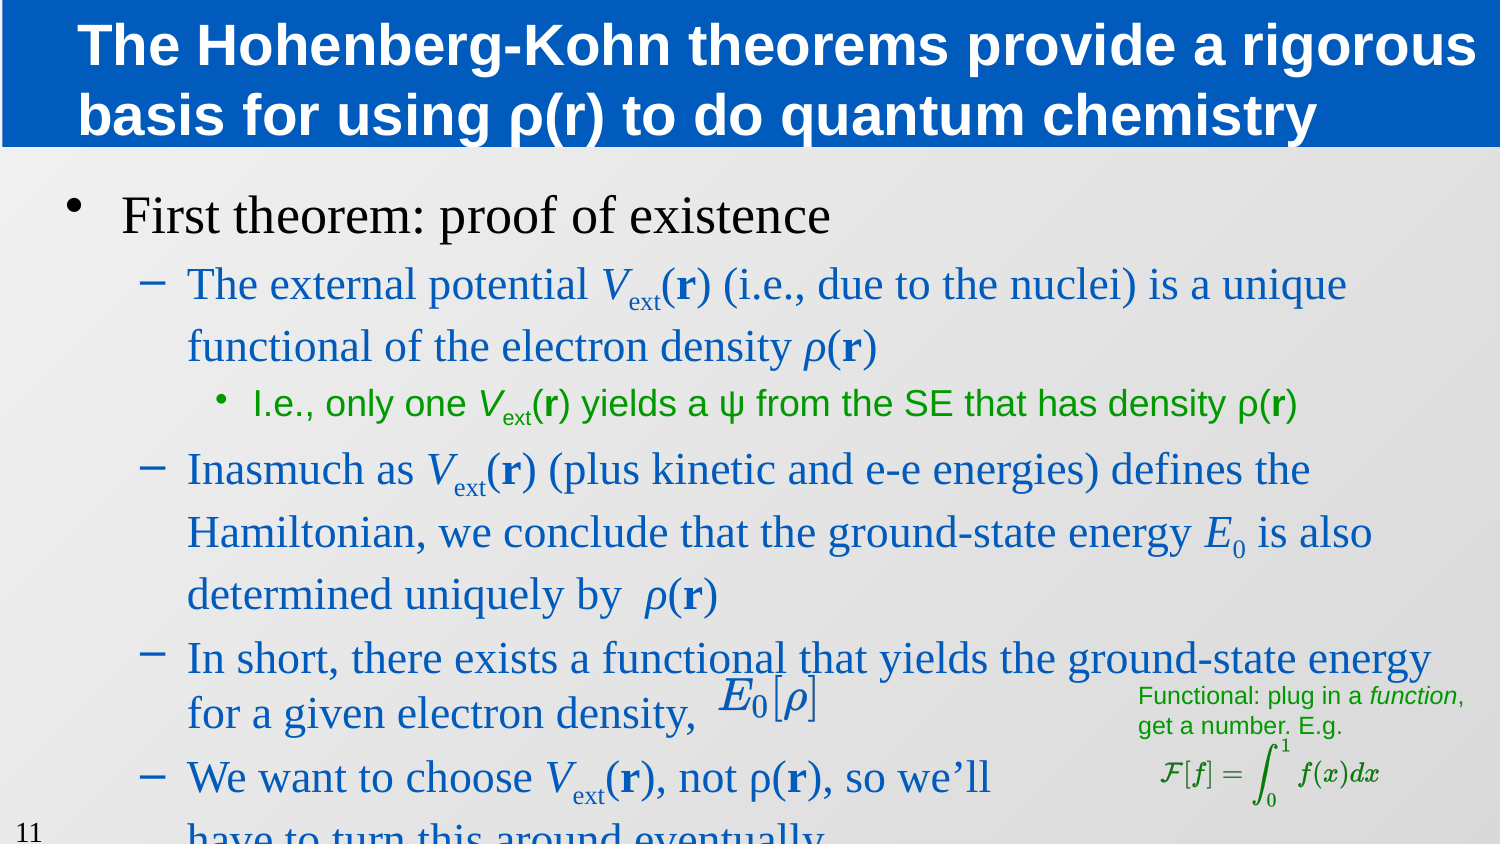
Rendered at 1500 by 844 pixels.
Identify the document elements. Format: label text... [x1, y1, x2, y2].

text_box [1123, 671, 1486, 807]
list First theorem: proof of existence The external potential Vext(r) (i.e., due to the nuclei) is a unique functional of the electron density ρ(r) I.e., only one Vext(r) yields a ψ from the SE that has density ρ(r) Inasmuch as Vext(r) (plus kinetic and e-e energies) defines the Hamiltonian, we conclude that the ground-state energy E0 is also determined uniquely by ρ(r) In short, there exists a functional that yields the ground-state energy for a given electron density, We want to choose Vext(r), not ρ(r), so we’ll have to turn this around eventually [49, 171, 1488, 760]
slide_number 11 [0, 806, 101, 844]
picture [717, 668, 821, 722]
title The Hohenberg-Kohn theorems provide a rigorous basis for using ρ(r) to do quantum chemistry [62, 0, 1500, 147]
